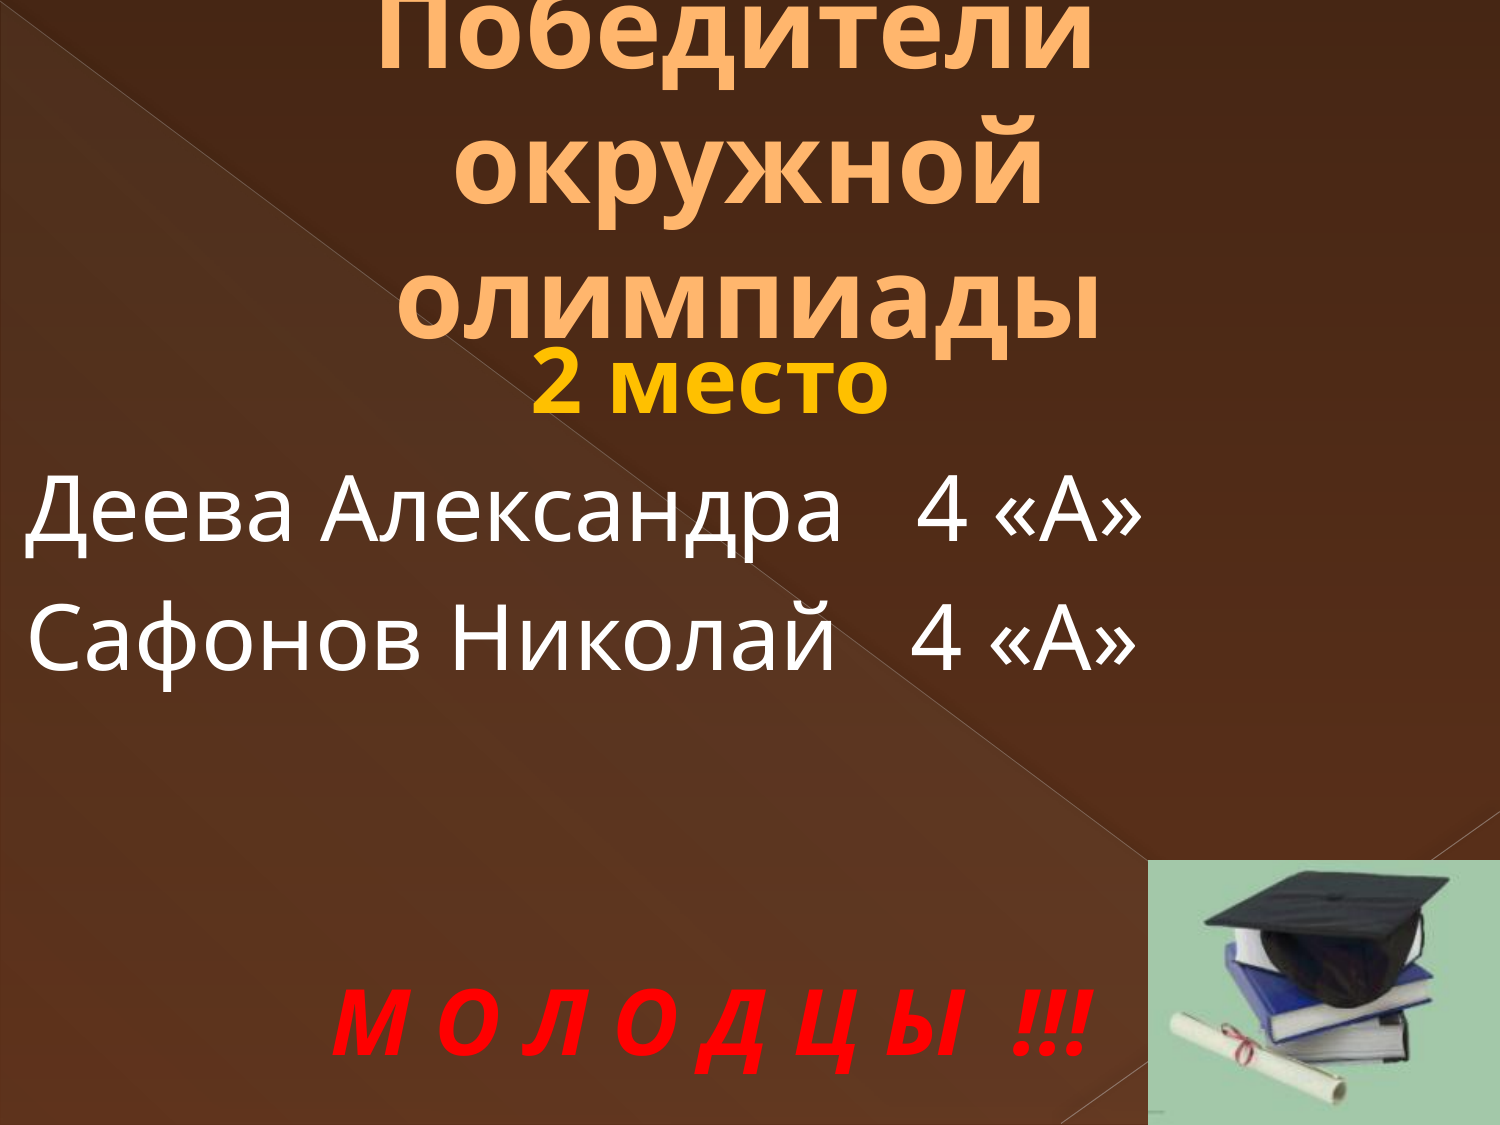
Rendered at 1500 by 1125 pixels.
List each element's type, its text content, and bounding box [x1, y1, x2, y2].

list 2 место Деева Александра 4 «А» Сафонов Николай 4 «А» М О Л О Д Ц Ы !!! [0, 314, 1412, 1125]
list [1148, 859, 1500, 1125]
title Победители окружной олимпиады [75, 43, 1425, 274]
